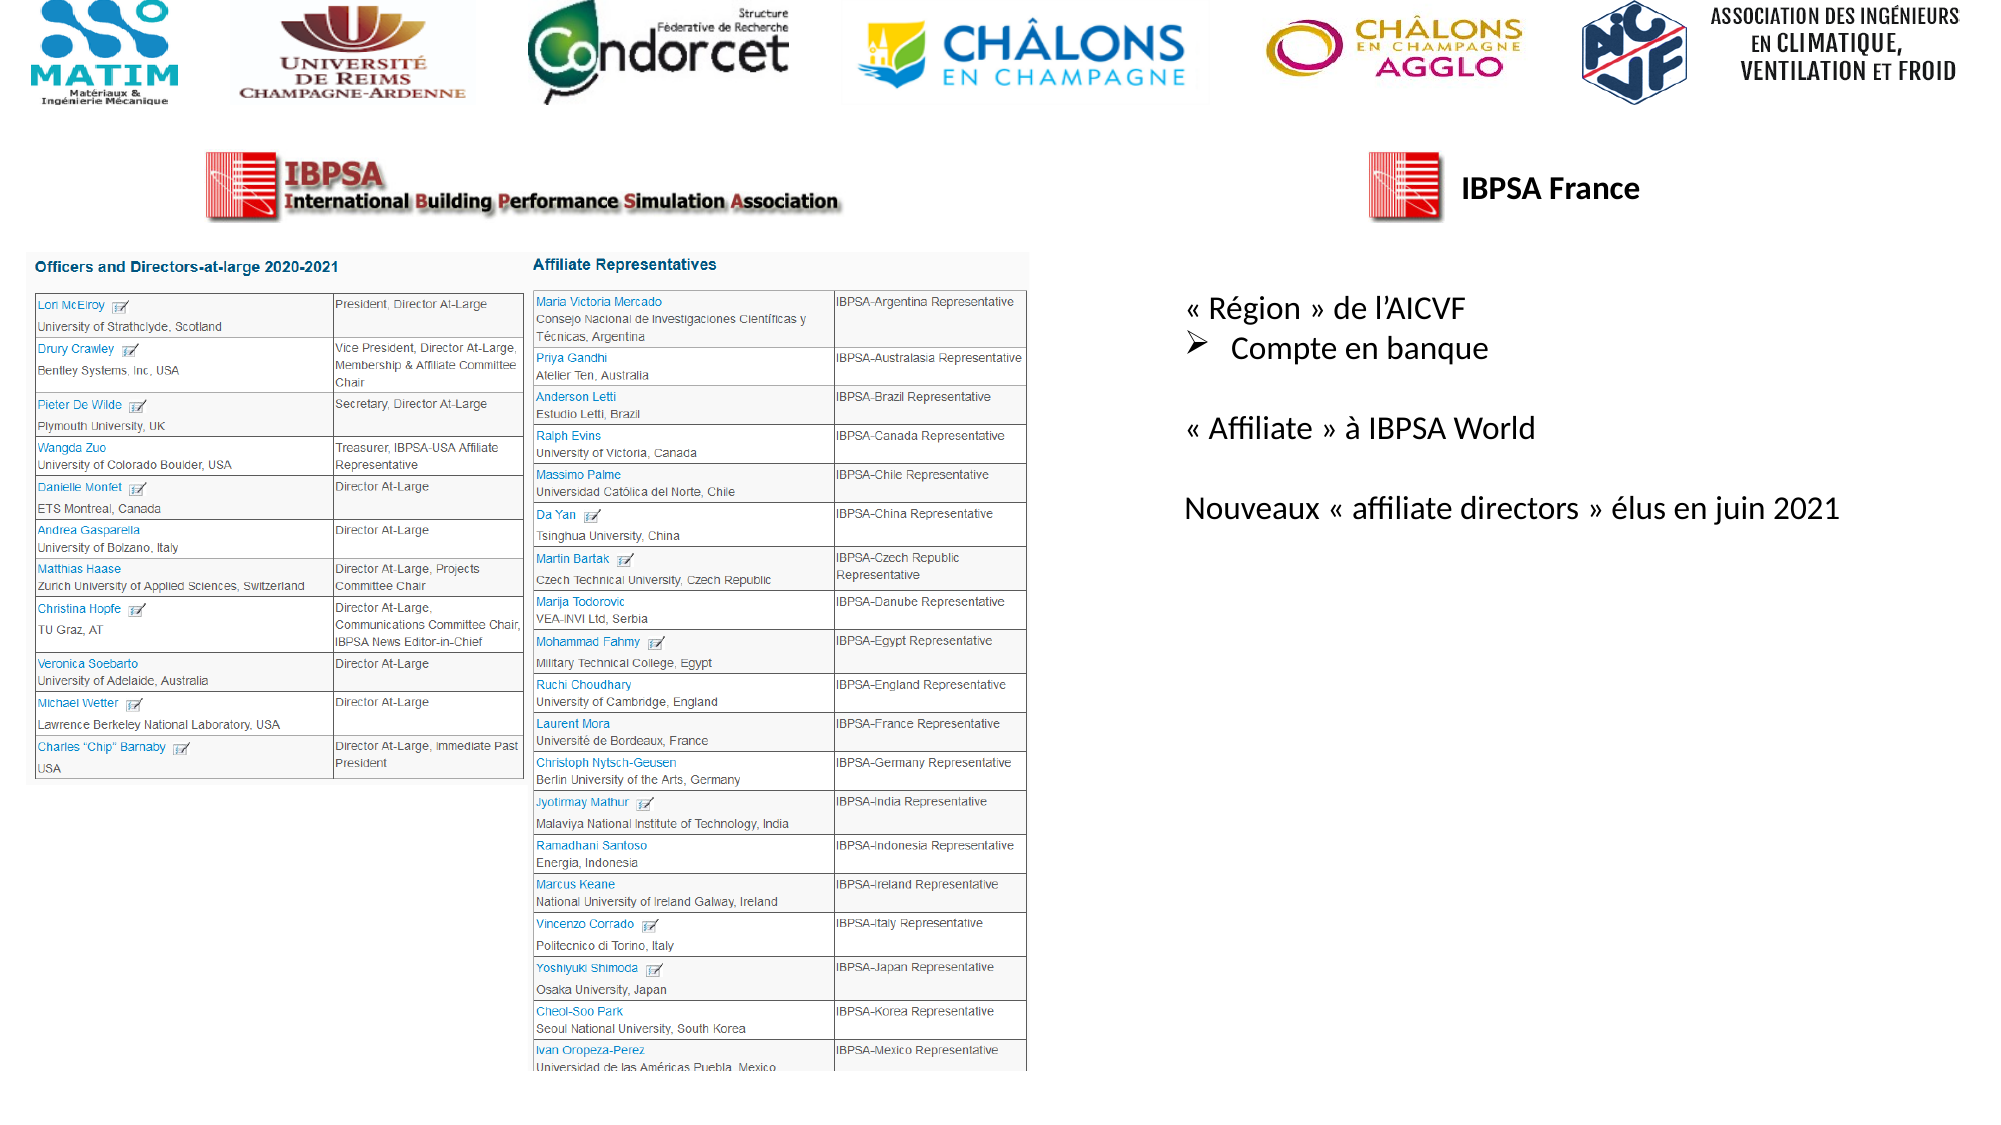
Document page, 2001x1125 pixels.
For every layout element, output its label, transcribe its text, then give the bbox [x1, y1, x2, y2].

picture [528, 0, 789, 105]
picture [204, 149, 933, 223]
picture [841, 0, 1210, 105]
picture [26, 252, 1030, 1071]
picture [230, 0, 476, 105]
text_box « Région » de l’AICVF Compte en banque « Affiliate » à IBPSA World Nouveaux « affiliate directors » élus en juin 2021 [1169, 279, 1856, 534]
picture [1367, 149, 1445, 223]
text_box IBPSA France [1446, 158, 1656, 214]
picture [1581, 0, 1960, 105]
picture [31, 0, 178, 105]
picture [1262, 0, 1528, 105]
